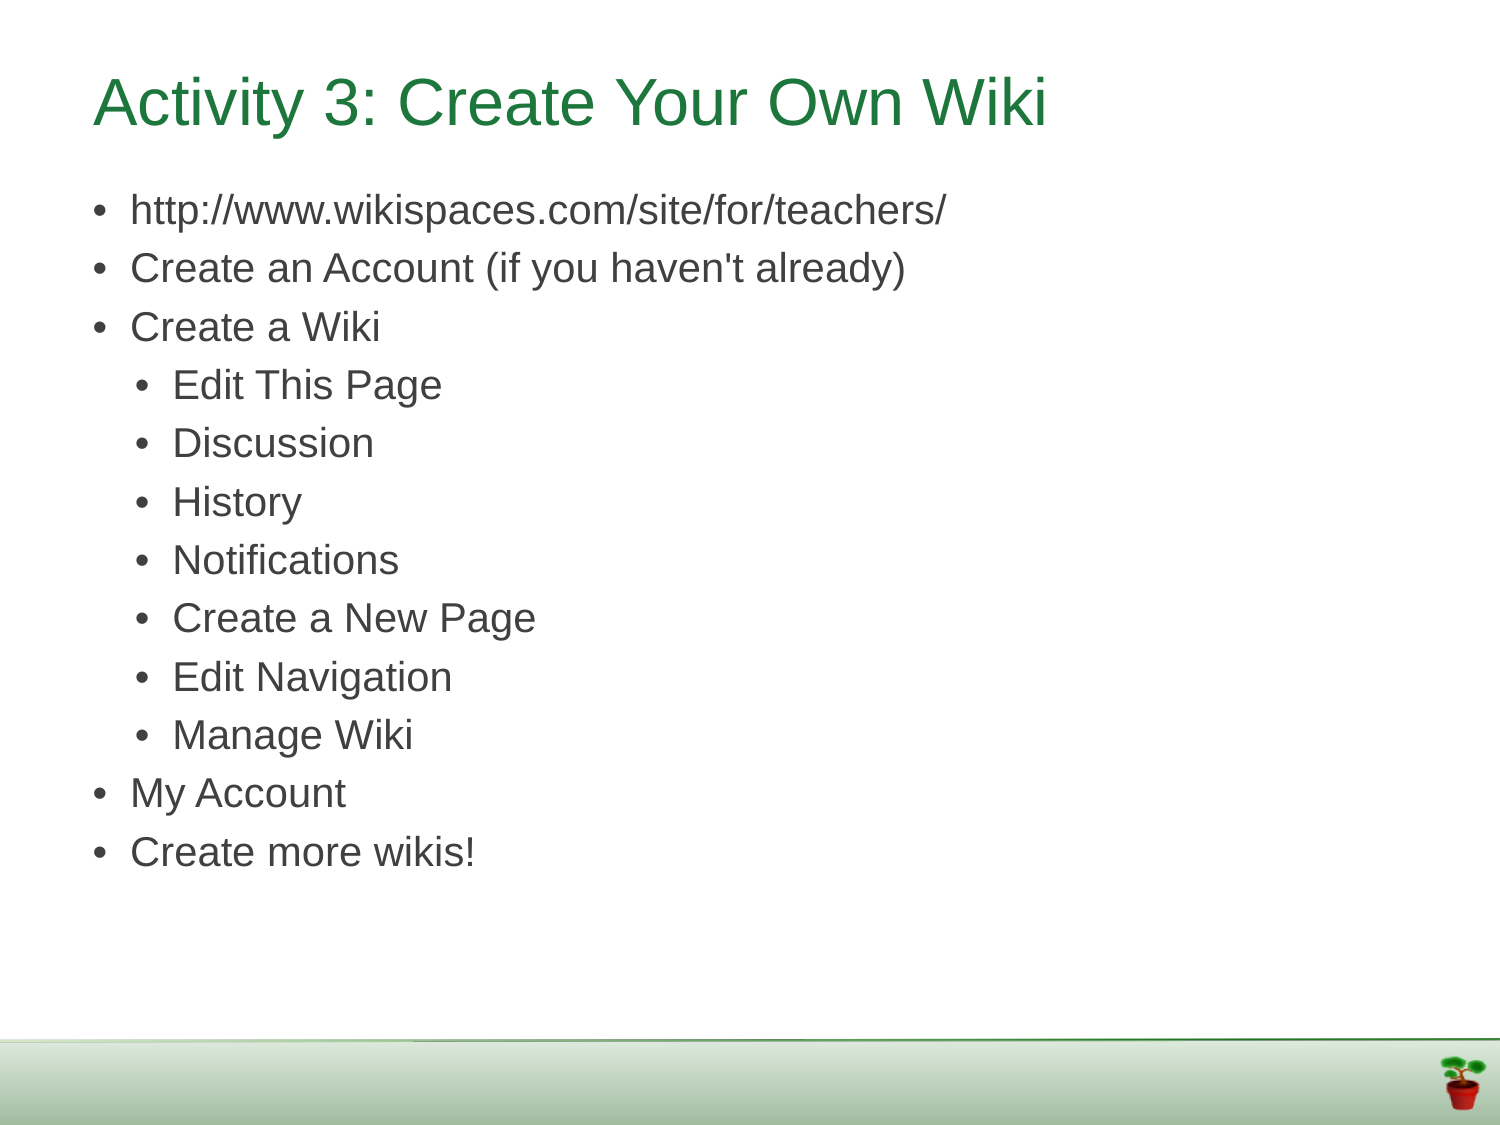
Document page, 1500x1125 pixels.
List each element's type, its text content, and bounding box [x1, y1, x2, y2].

picture [1439, 1048, 1489, 1120]
text_box • http://www.wikispaces.com/site/for/teachers/ • Create an Account (if you haven't already) • Create a Wiki • Edit This Page • Discussion • History • Notifications • Create a New Page • Edit Navigation • Manage Wiki • My Account • Create more wikis! [74, 174, 1425, 918]
picture [0, 1037, 1500, 1044]
text_box Activity 3: Create Your Own Wiki [78, 51, 1441, 167]
